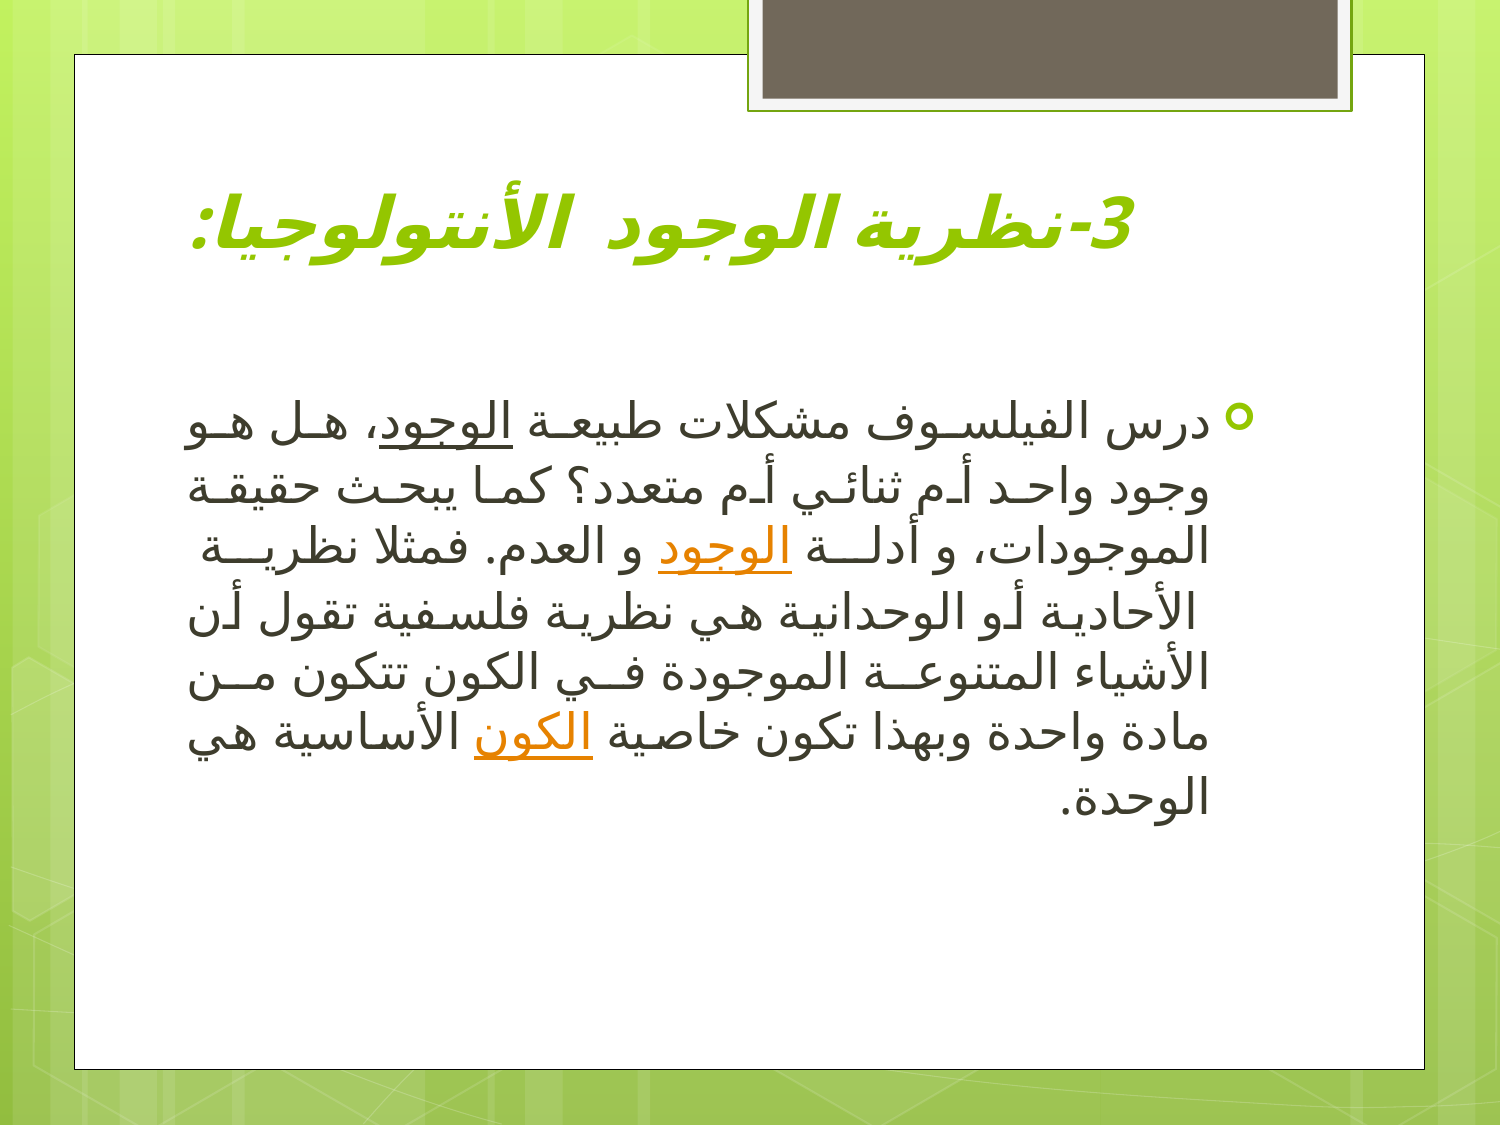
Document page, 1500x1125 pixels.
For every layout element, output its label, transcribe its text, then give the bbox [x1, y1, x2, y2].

list درس الفيلسوف مشكلات طبيعة الوجود، هل هو وجود واحد أم ثنائي أم متعدد؟ كما يبحث حقيقة الموجودات، و أدلة الوجود و العدم. فمثلا نظرية الأحادية أو الوحدانية هي نظرية فلسفية تقول أن الأشياء المتنوعة الموجودة في الكون تتكون من مادة واحدة وبهذا تكون خاصية الكون الأساسية هي الوحدة. [171, 381, 1283, 957]
title 3-نظرية الوجود الأنتولوجيا: [171, 168, 1324, 357]
